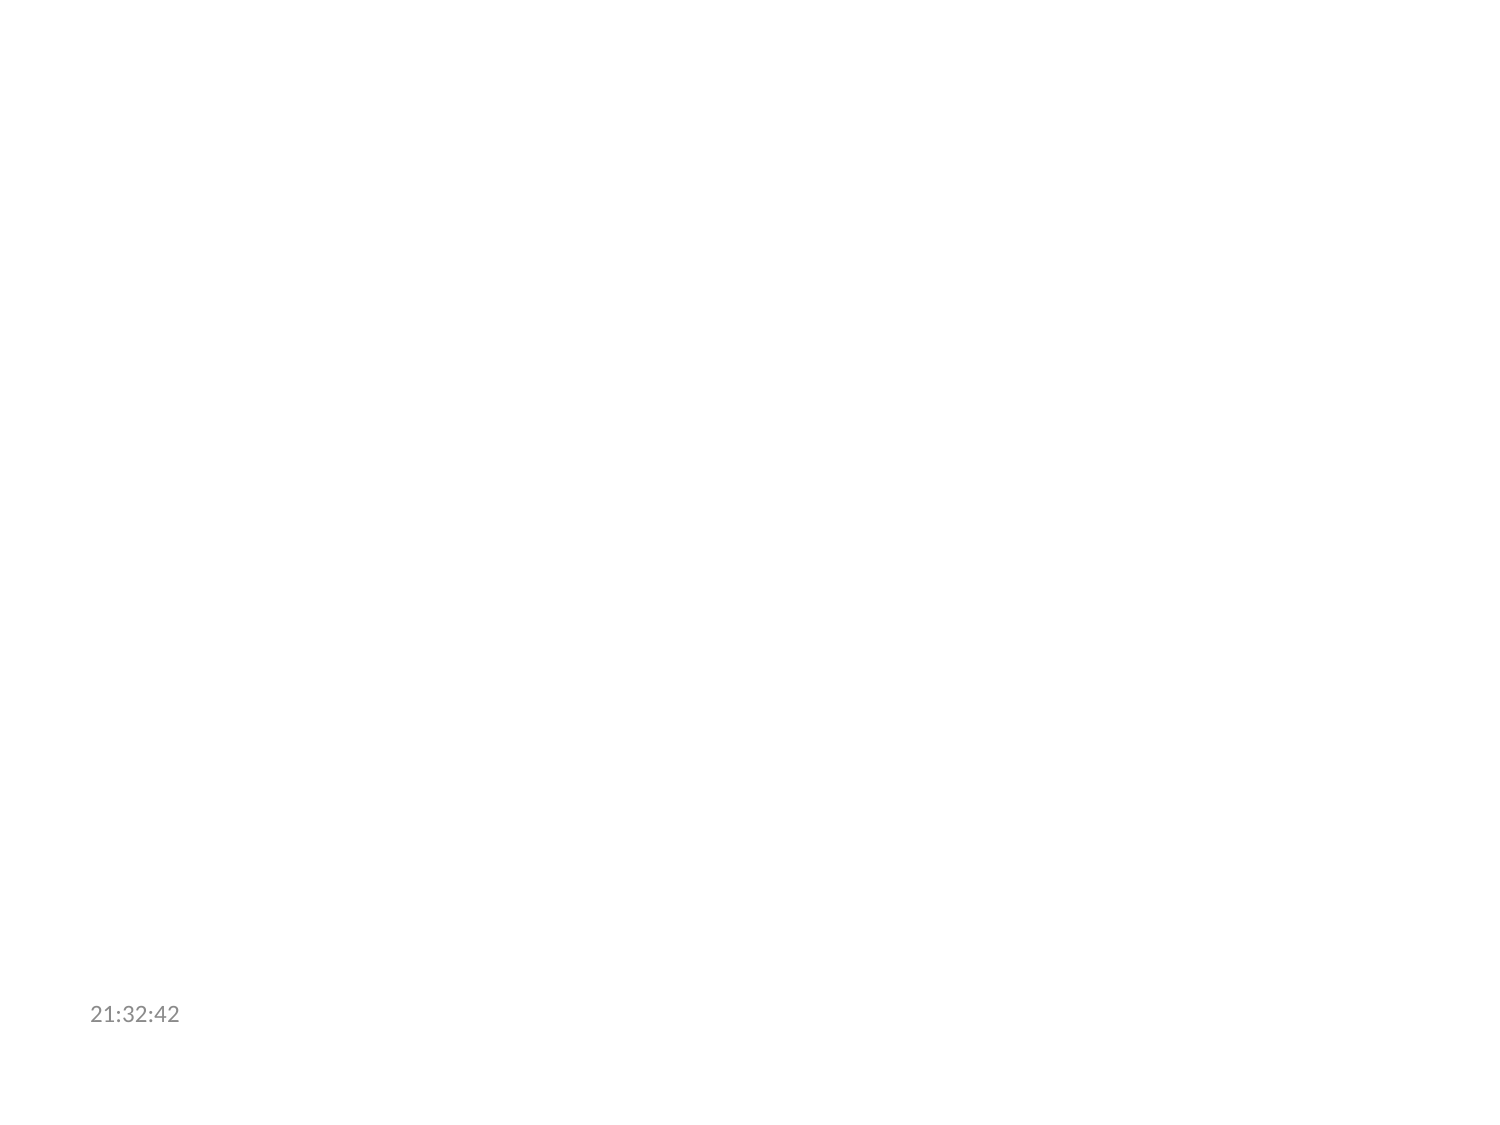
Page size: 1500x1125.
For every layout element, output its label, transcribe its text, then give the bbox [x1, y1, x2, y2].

text_box 15:35:09 [75, 982, 425, 1043]
